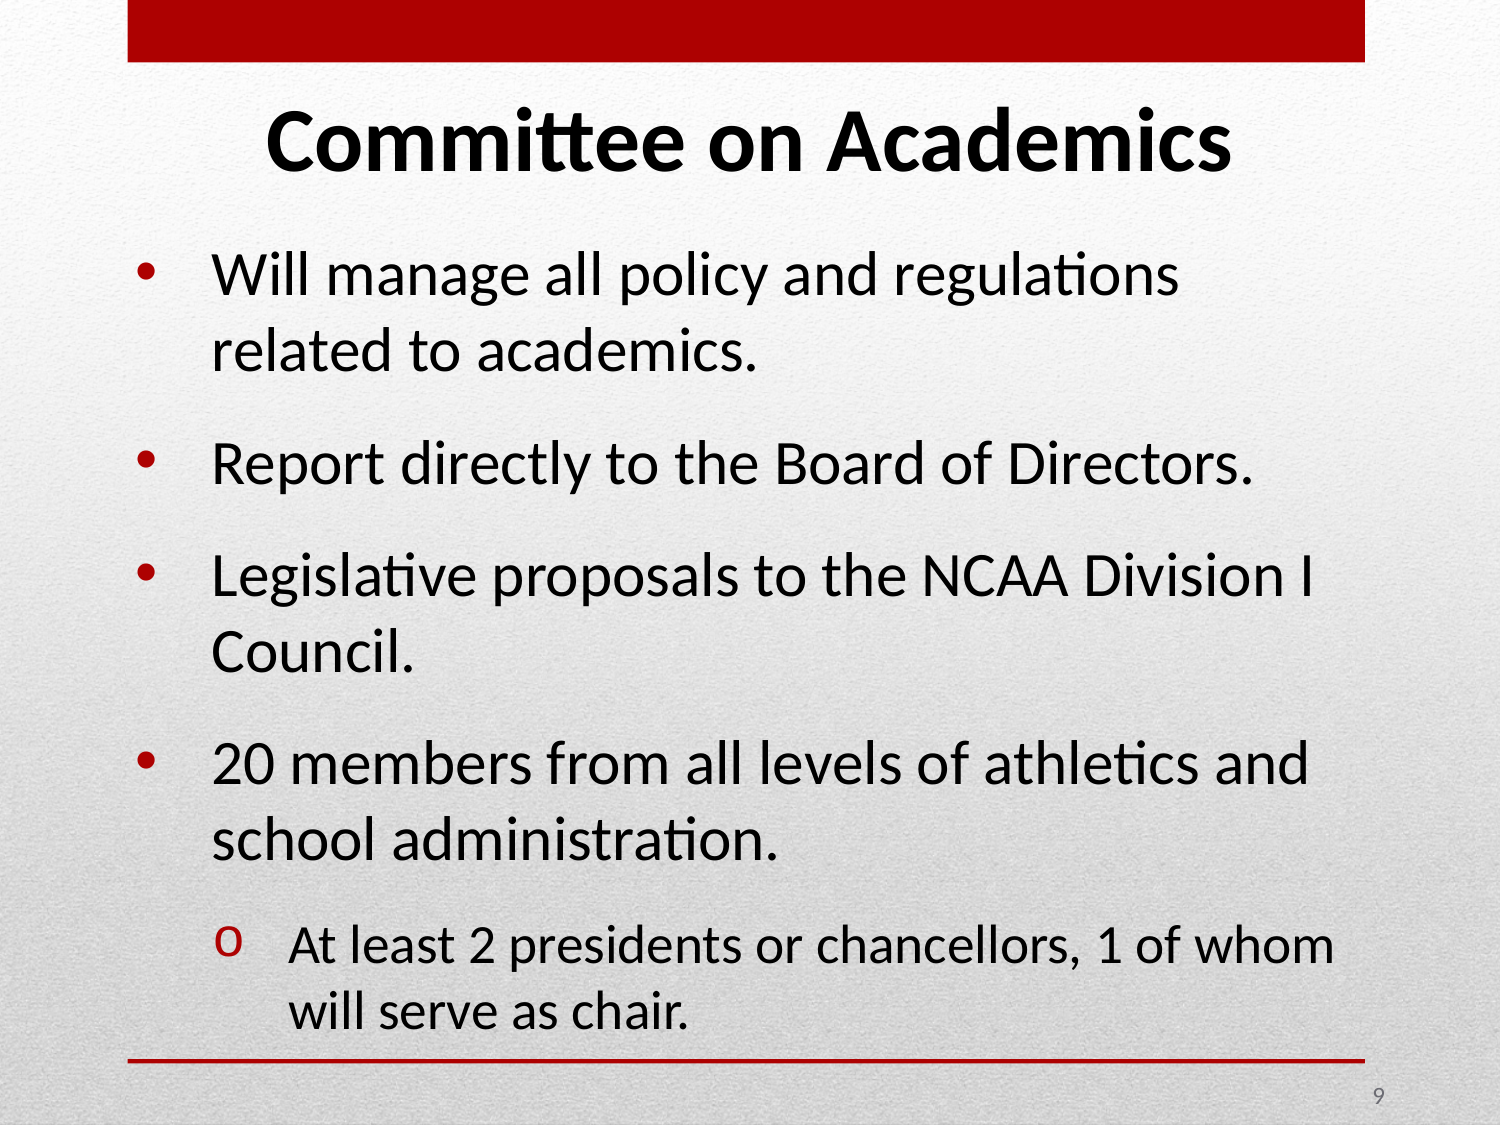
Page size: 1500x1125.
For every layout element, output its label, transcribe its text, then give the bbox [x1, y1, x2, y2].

title Committee on Academics [0, 60, 1500, 210]
slide_number 9 [1275, 1065, 1400, 1125]
list Will manage all policy and regulations related to academics. Report directly to the Board of Directors. Legislative proposals to the NCAA Division I Council. 20 members from all levels of athletics and school administration. At least 2 presidents or chancellors, 1 of whom will serve as chair. [120, 224, 1358, 1050]
